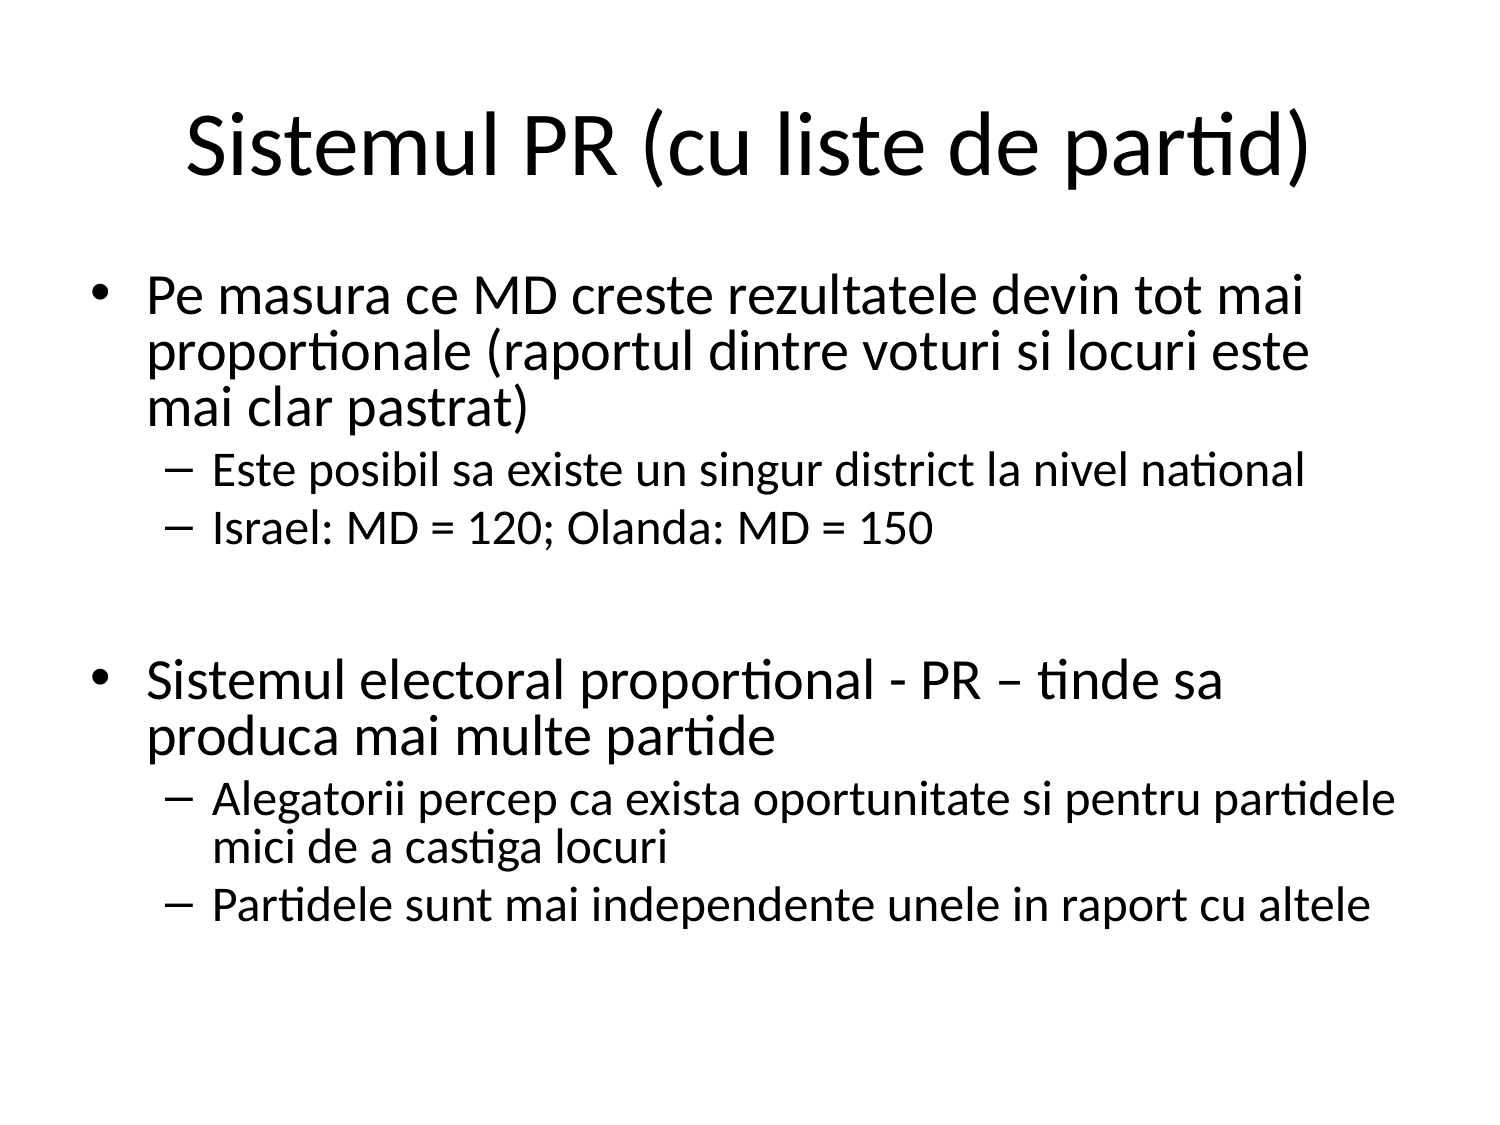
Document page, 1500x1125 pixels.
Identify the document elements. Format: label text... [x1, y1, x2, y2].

list Pe masura ce MD creste rezultatele devin tot mai proportionale (raportul dintre voturi si locuri este mai clar pastrat) Este posibil sa existe un singur district la nivel national Israel: MD = 120; Olanda: MD = 150 Sistemul electoral proportional - PR – tinde sa produca mai multe partide Alegatorii percep ca exista oportunitate si pentru partidele mici de a castiga locuri Partidele sunt mai independente unele in raport cu altele [75, 262, 1425, 1005]
title Sistemul PR (cu liste de partid) [75, 45, 1425, 233]
